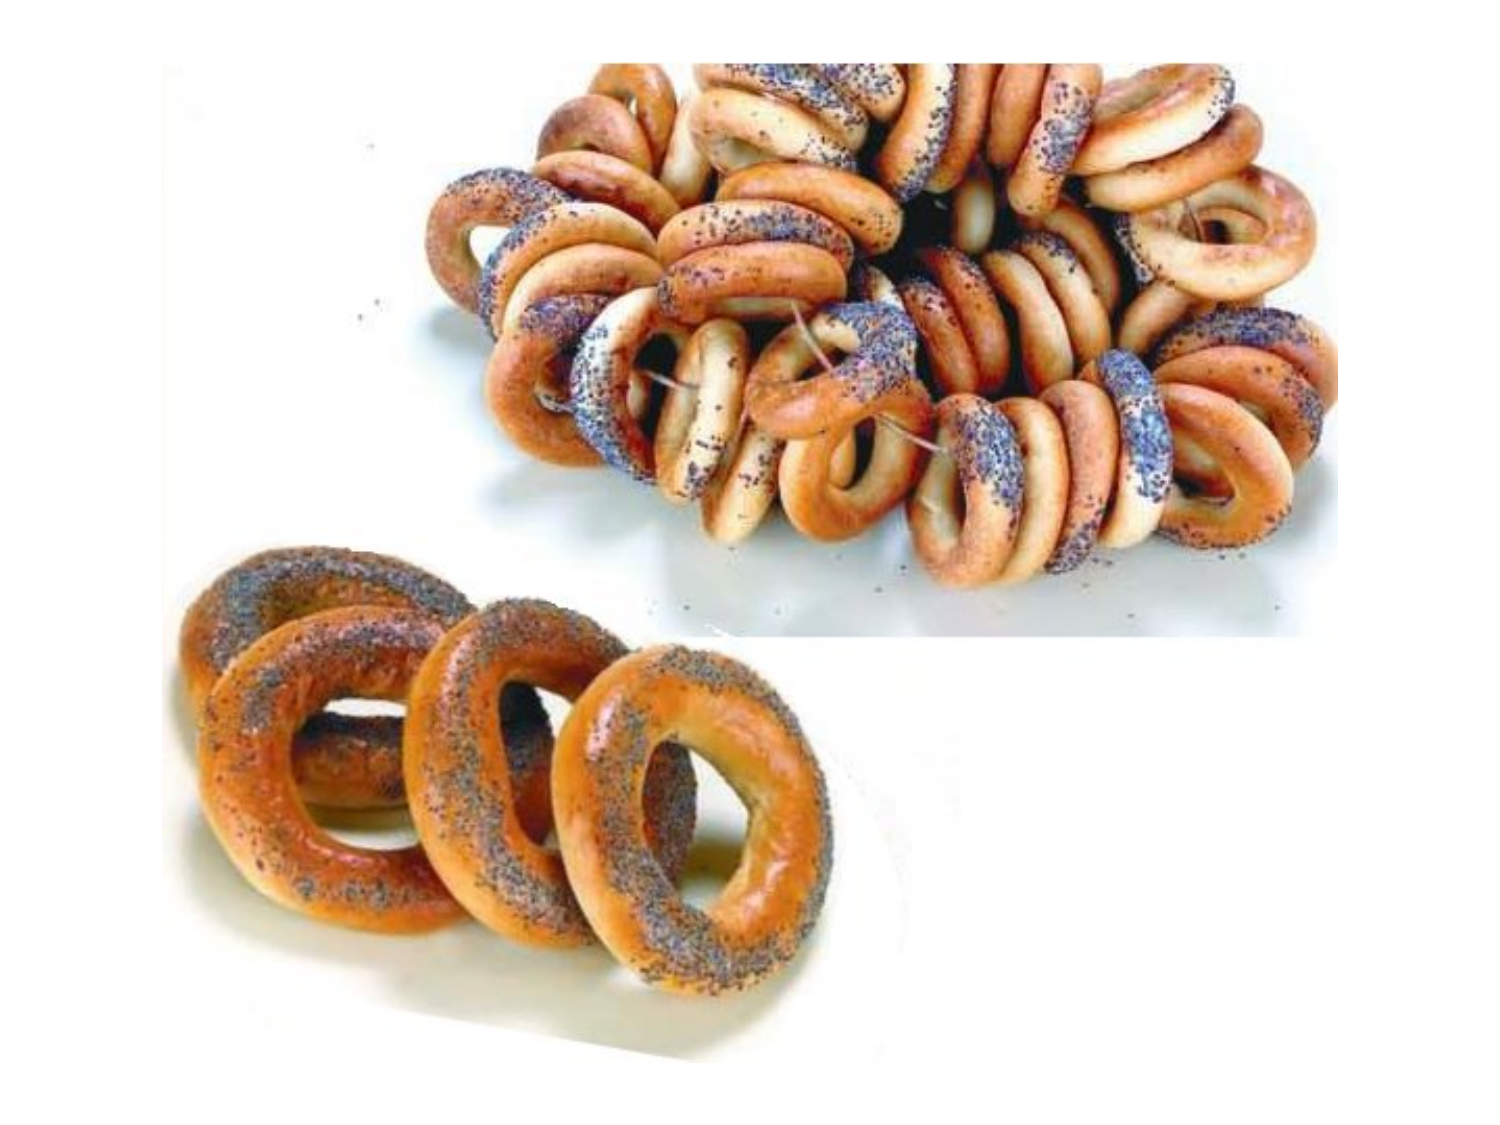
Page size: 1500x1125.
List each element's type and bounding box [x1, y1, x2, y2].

picture [162, 62, 1338, 1063]
